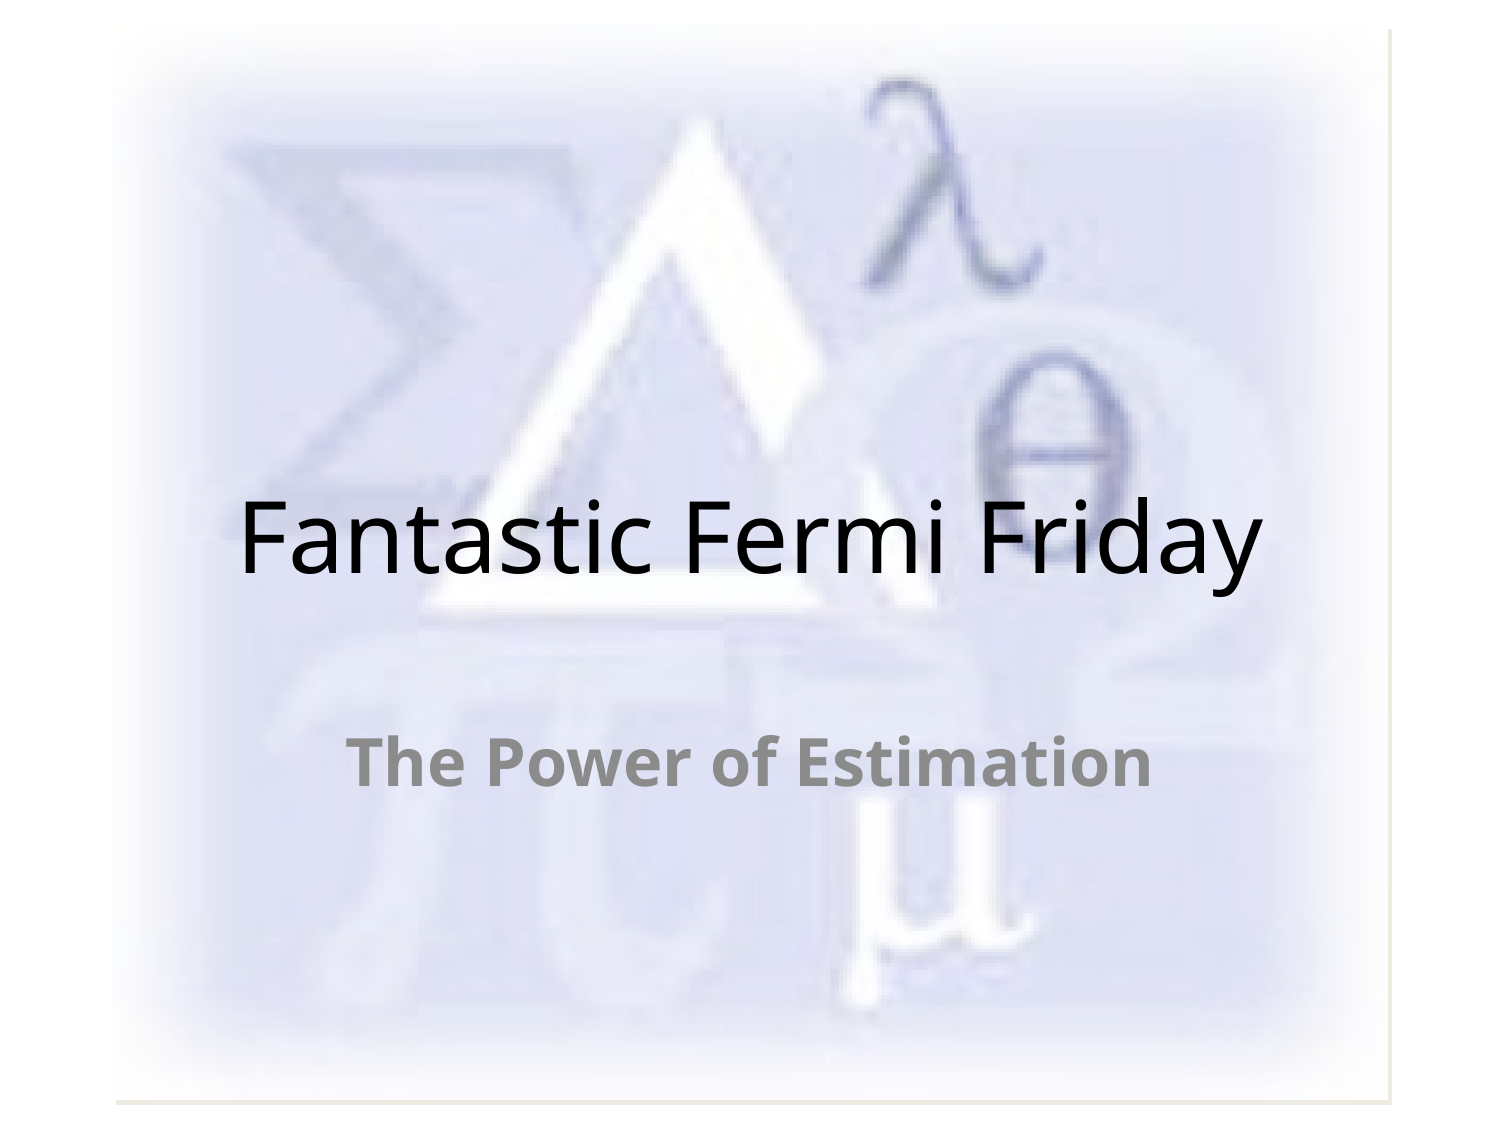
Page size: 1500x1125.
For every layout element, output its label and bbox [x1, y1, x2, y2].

picture [112, 24, 1388, 1101]
